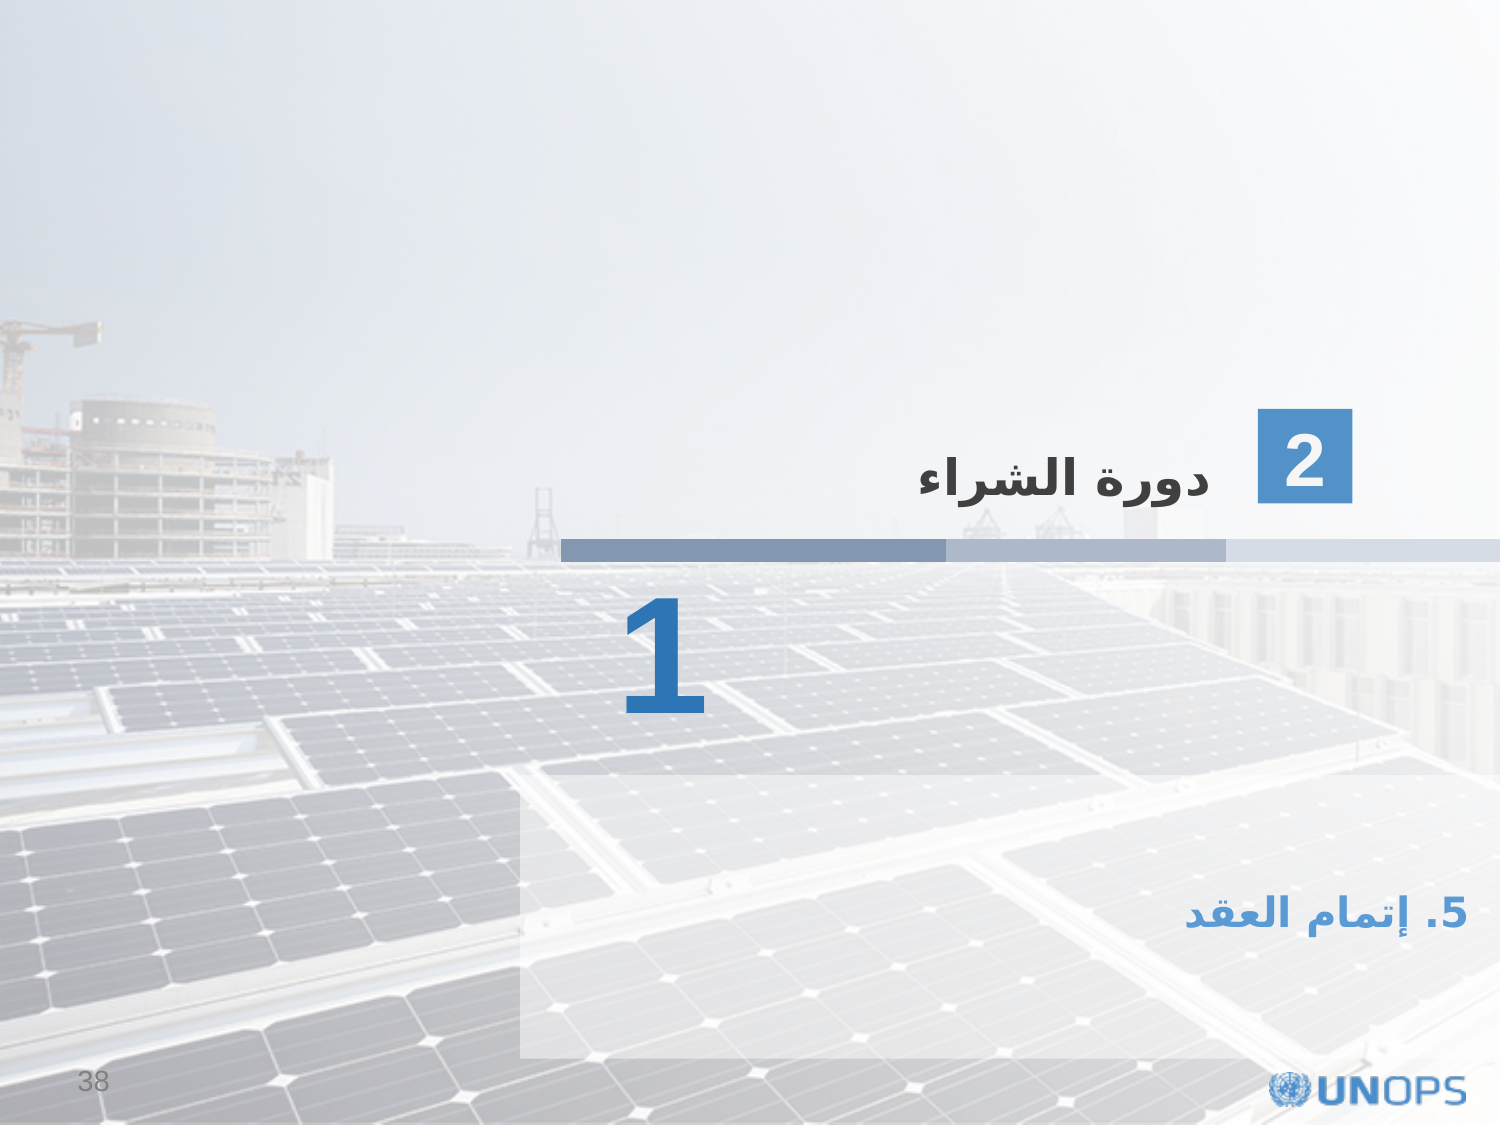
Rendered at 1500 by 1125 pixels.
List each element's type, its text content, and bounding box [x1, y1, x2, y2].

text_box 5. إتمام العقد [520, 775, 1500, 1059]
picture [1269, 1072, 1466, 1107]
text_box 2 [1257, 408, 1353, 504]
subtitle دورة الشراء [375, 444, 1226, 504]
list 1 [584, 562, 742, 764]
